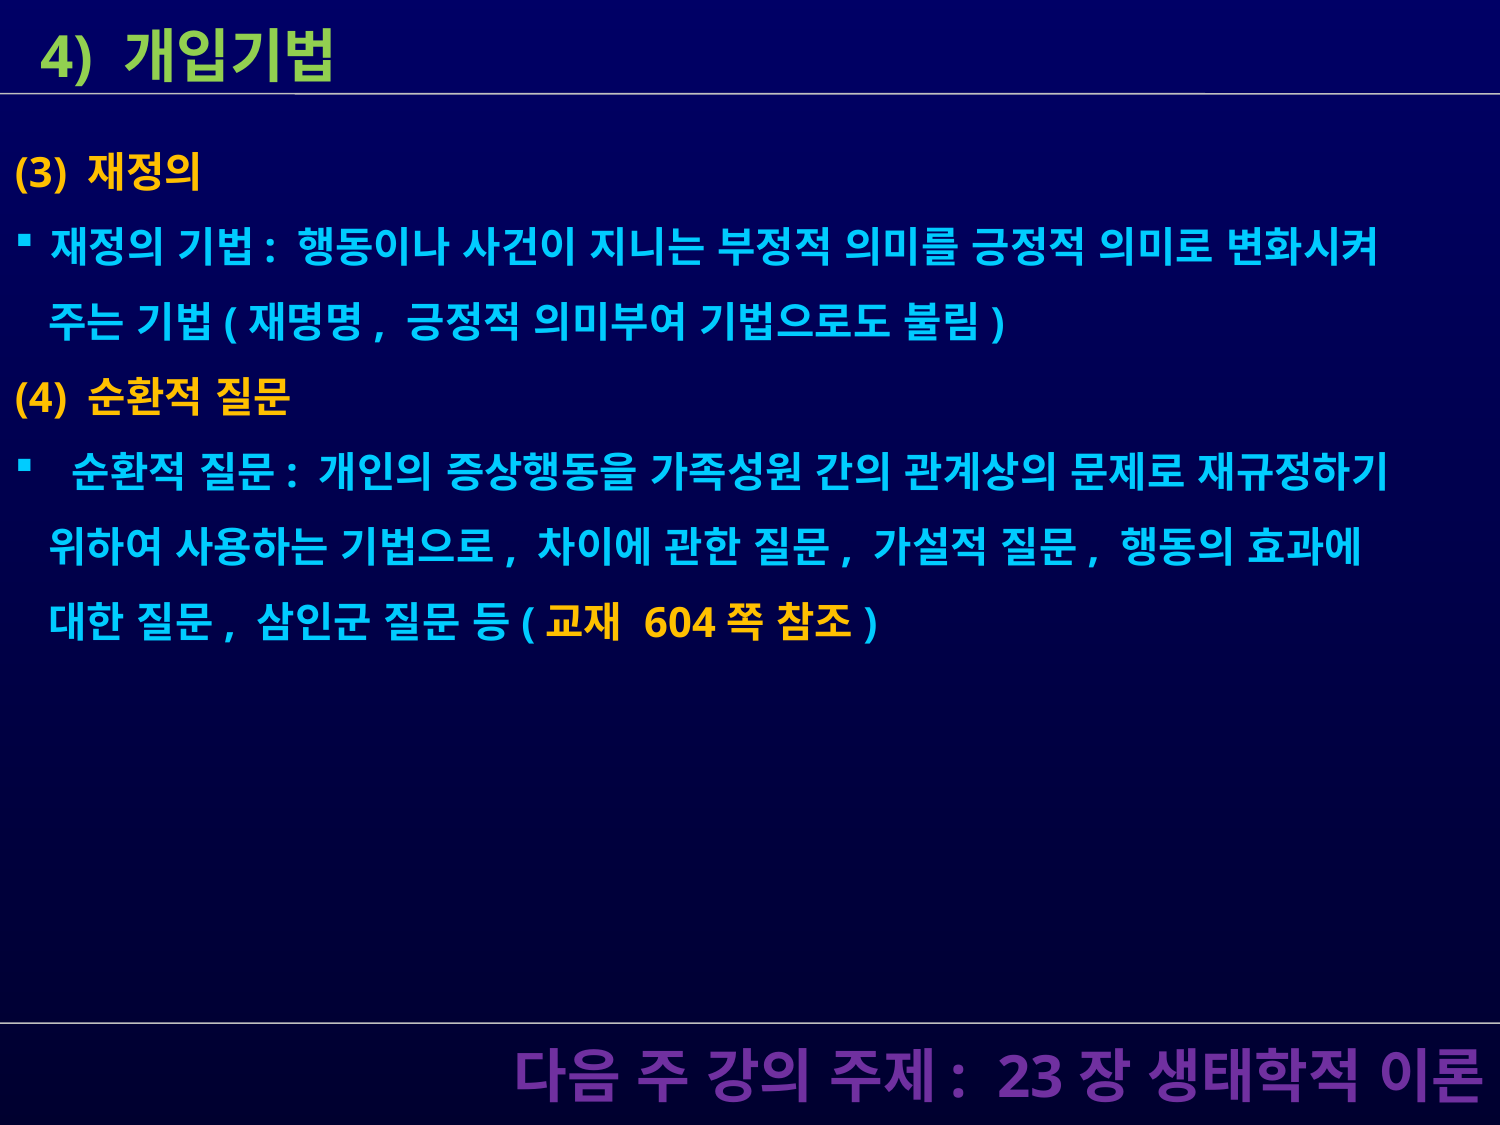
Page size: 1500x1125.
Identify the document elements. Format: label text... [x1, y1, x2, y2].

text_box 다음 주 강의 주제: 23장 생태학적 이론 [0, 1031, 1500, 1117]
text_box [0, 11, 1500, 1024]
